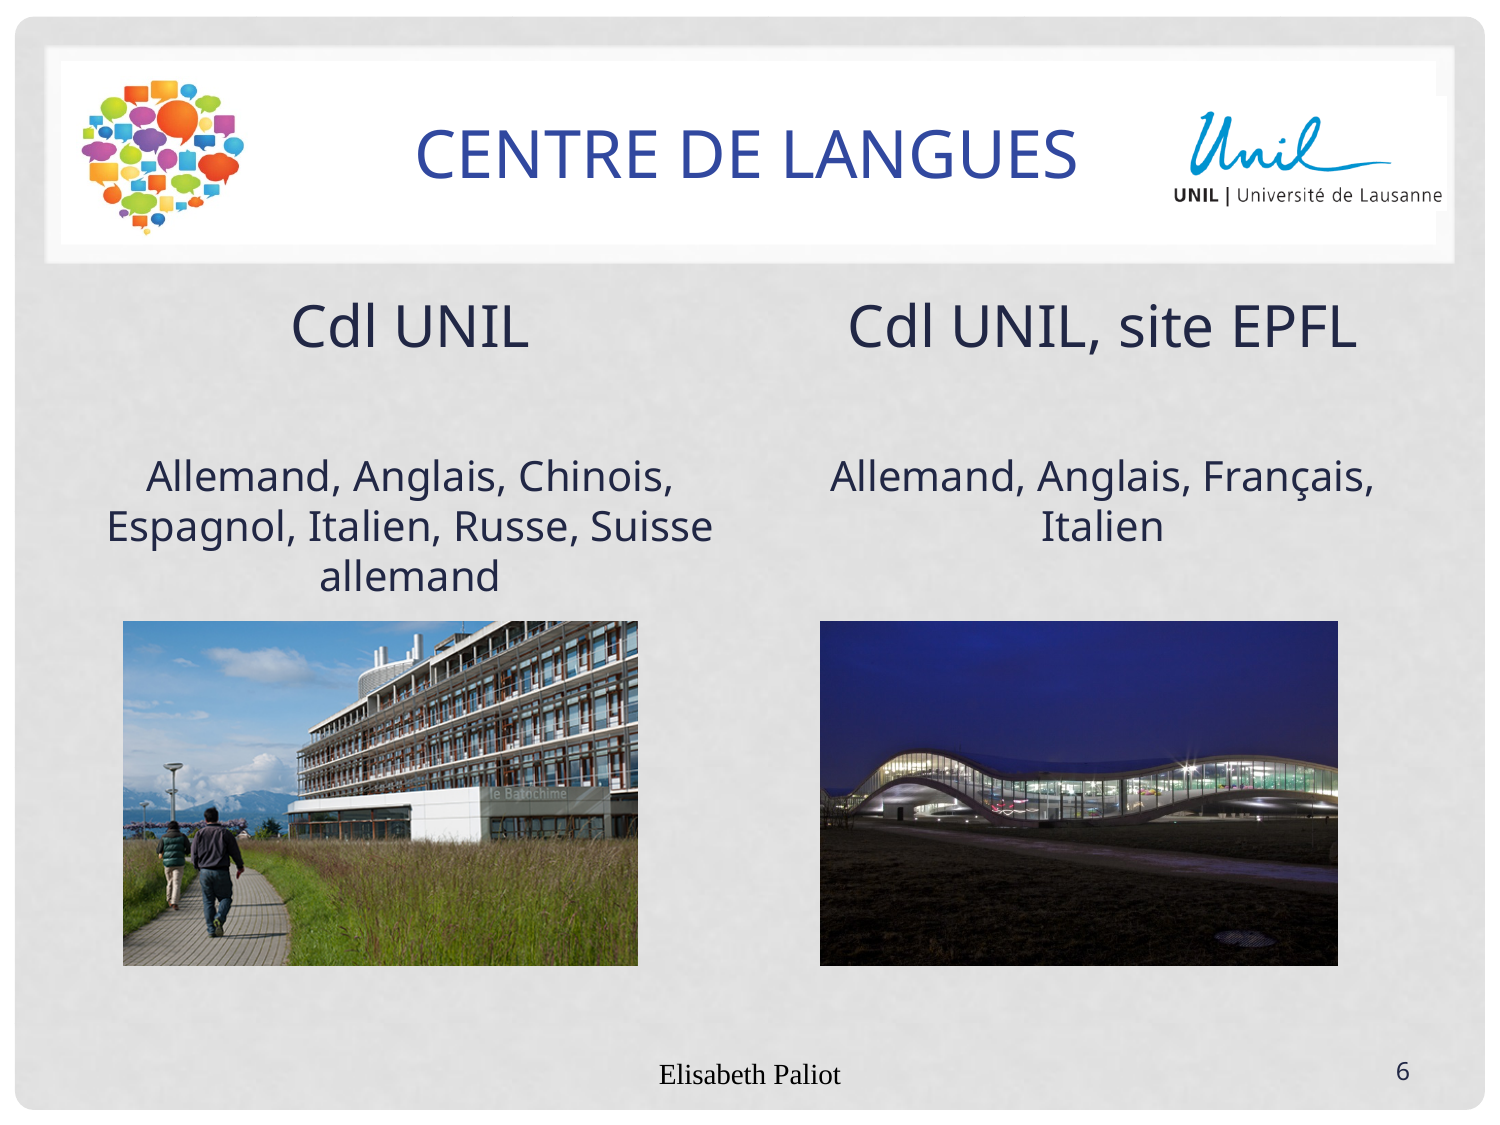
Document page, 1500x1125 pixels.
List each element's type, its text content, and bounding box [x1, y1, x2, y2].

list Cdl UNIL, site EPFL Allemand, Anglais, Français, Italien [762, 281, 1425, 1005]
picture [76, 76, 249, 240]
slide_number 6 [1074, 1042, 1425, 1103]
list Cdl UNIL Allemand, Anglais, Chinois, Espagnol, Italien, Russe, Suisse allemand [69, 281, 733, 1005]
title Centre de langues [69, 66, 1425, 238]
footer Elisabeth Paliot [512, 1042, 988, 1103]
picture [1151, 96, 1448, 211]
picture [820, 621, 1338, 967]
picture [123, 621, 639, 967]
